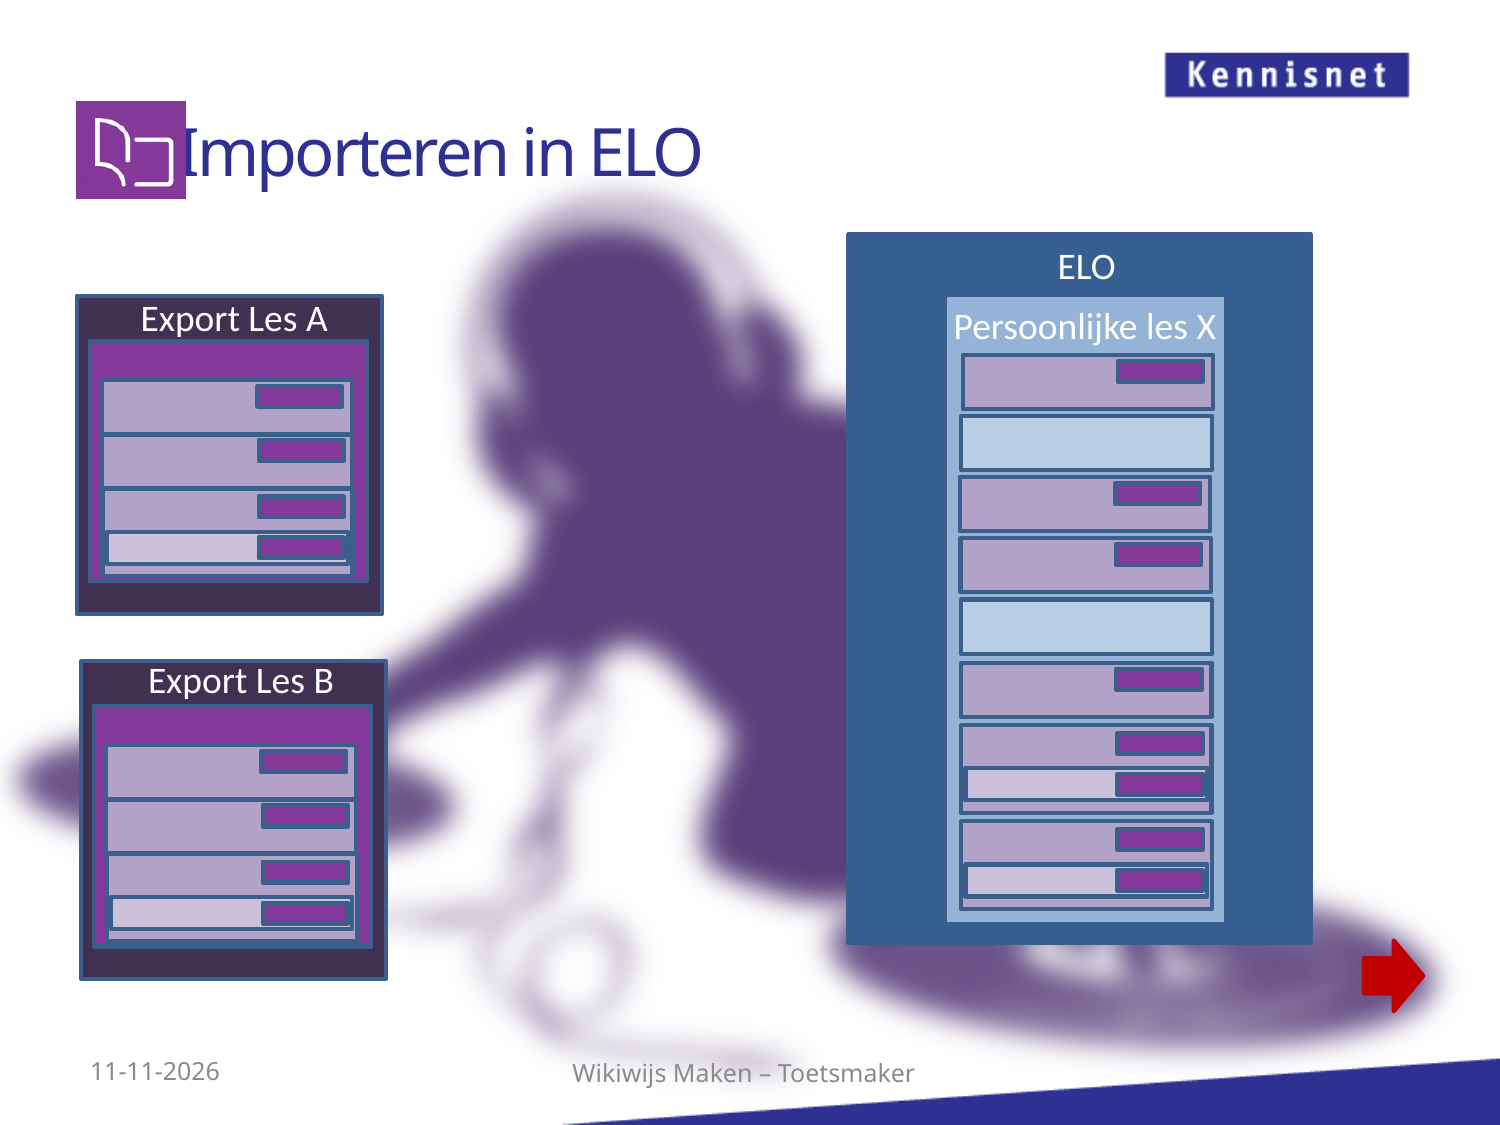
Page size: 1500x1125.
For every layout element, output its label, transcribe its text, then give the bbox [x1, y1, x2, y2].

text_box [962, 354, 1214, 410]
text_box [75, 648, 407, 980]
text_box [68, 285, 401, 615]
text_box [960, 821, 1212, 910]
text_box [960, 724, 1212, 814]
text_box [959, 476, 1211, 532]
title Importeren in ELO [74, 55, 1426, 170]
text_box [960, 662, 1212, 718]
picture [0, 0, 1500, 1125]
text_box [960, 539, 1212, 593]
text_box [919, 294, 1251, 924]
